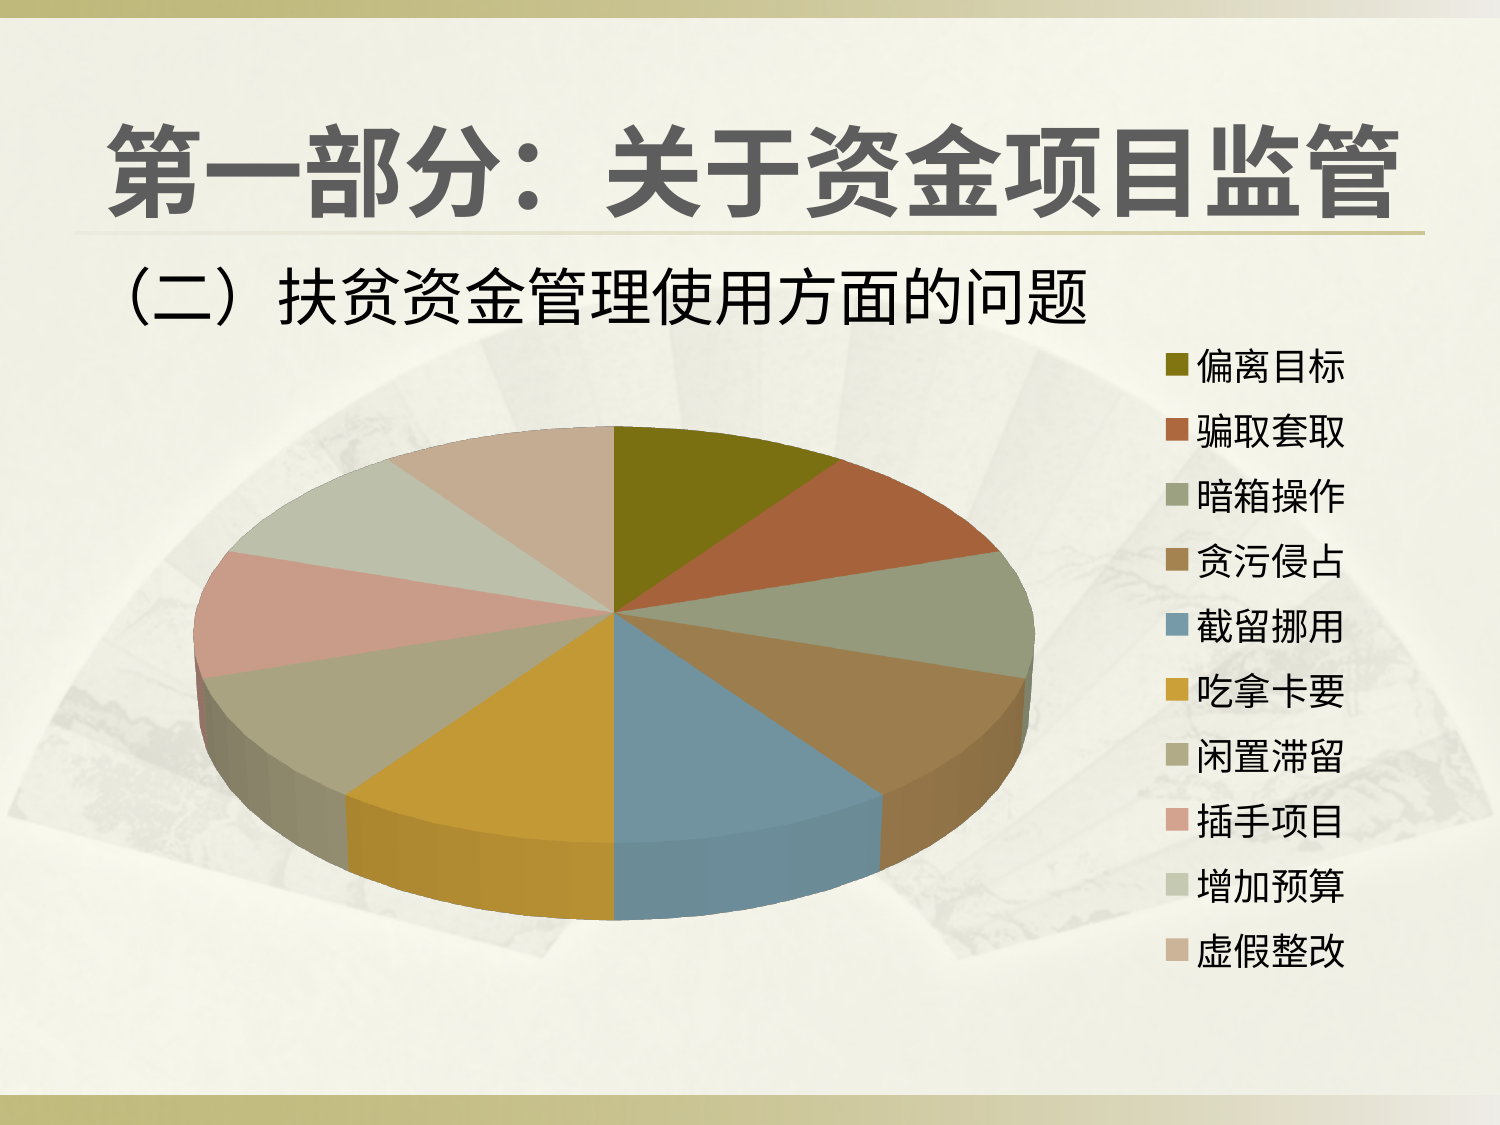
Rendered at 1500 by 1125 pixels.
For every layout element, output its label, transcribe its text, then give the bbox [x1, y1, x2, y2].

chart [64, 242, 1416, 1013]
text_box 第一部分：关于资金项目监管 [74, 101, 1434, 237]
